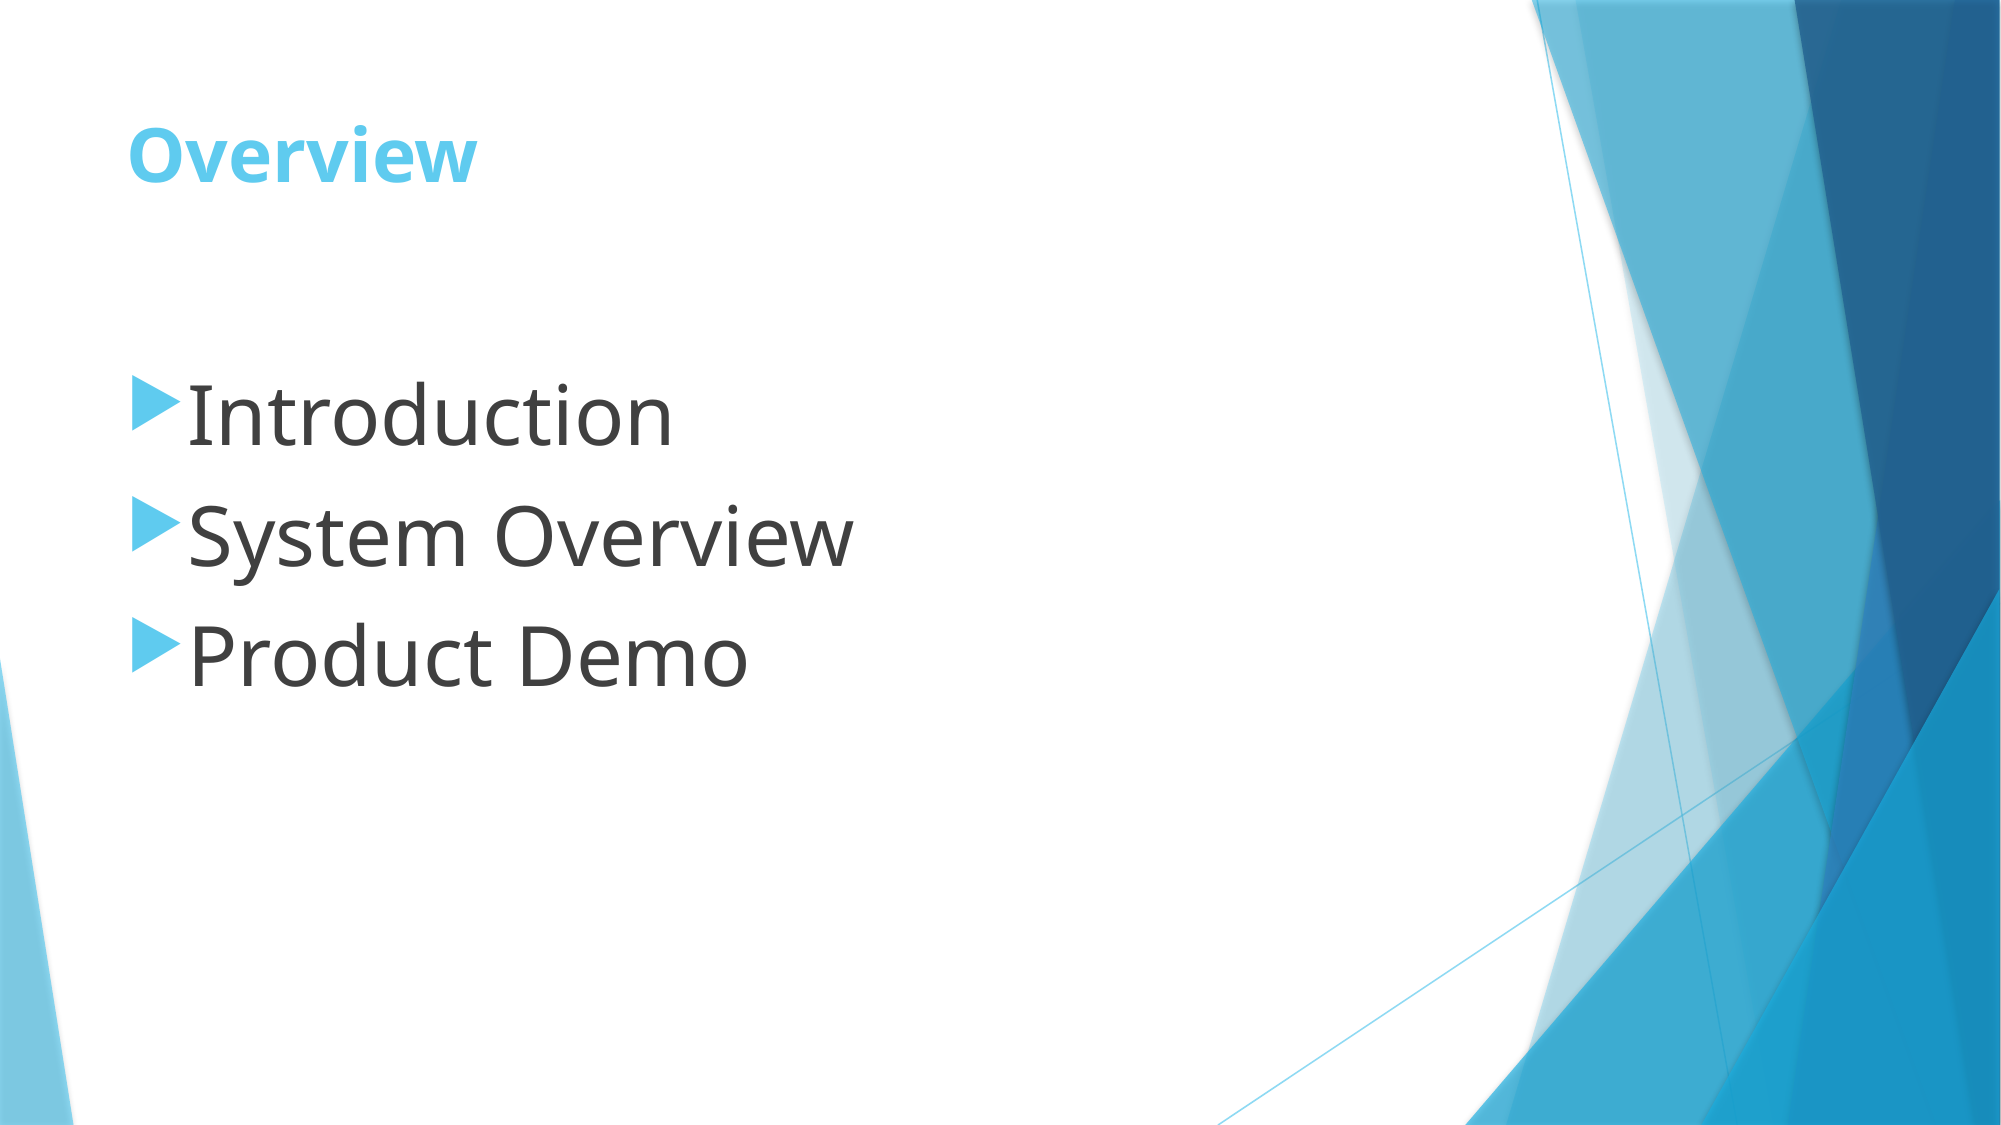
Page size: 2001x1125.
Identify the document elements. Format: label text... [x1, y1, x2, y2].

list Introduction System Overview Product Demo [111, 354, 1522, 992]
title Overview [111, 99, 1522, 317]
